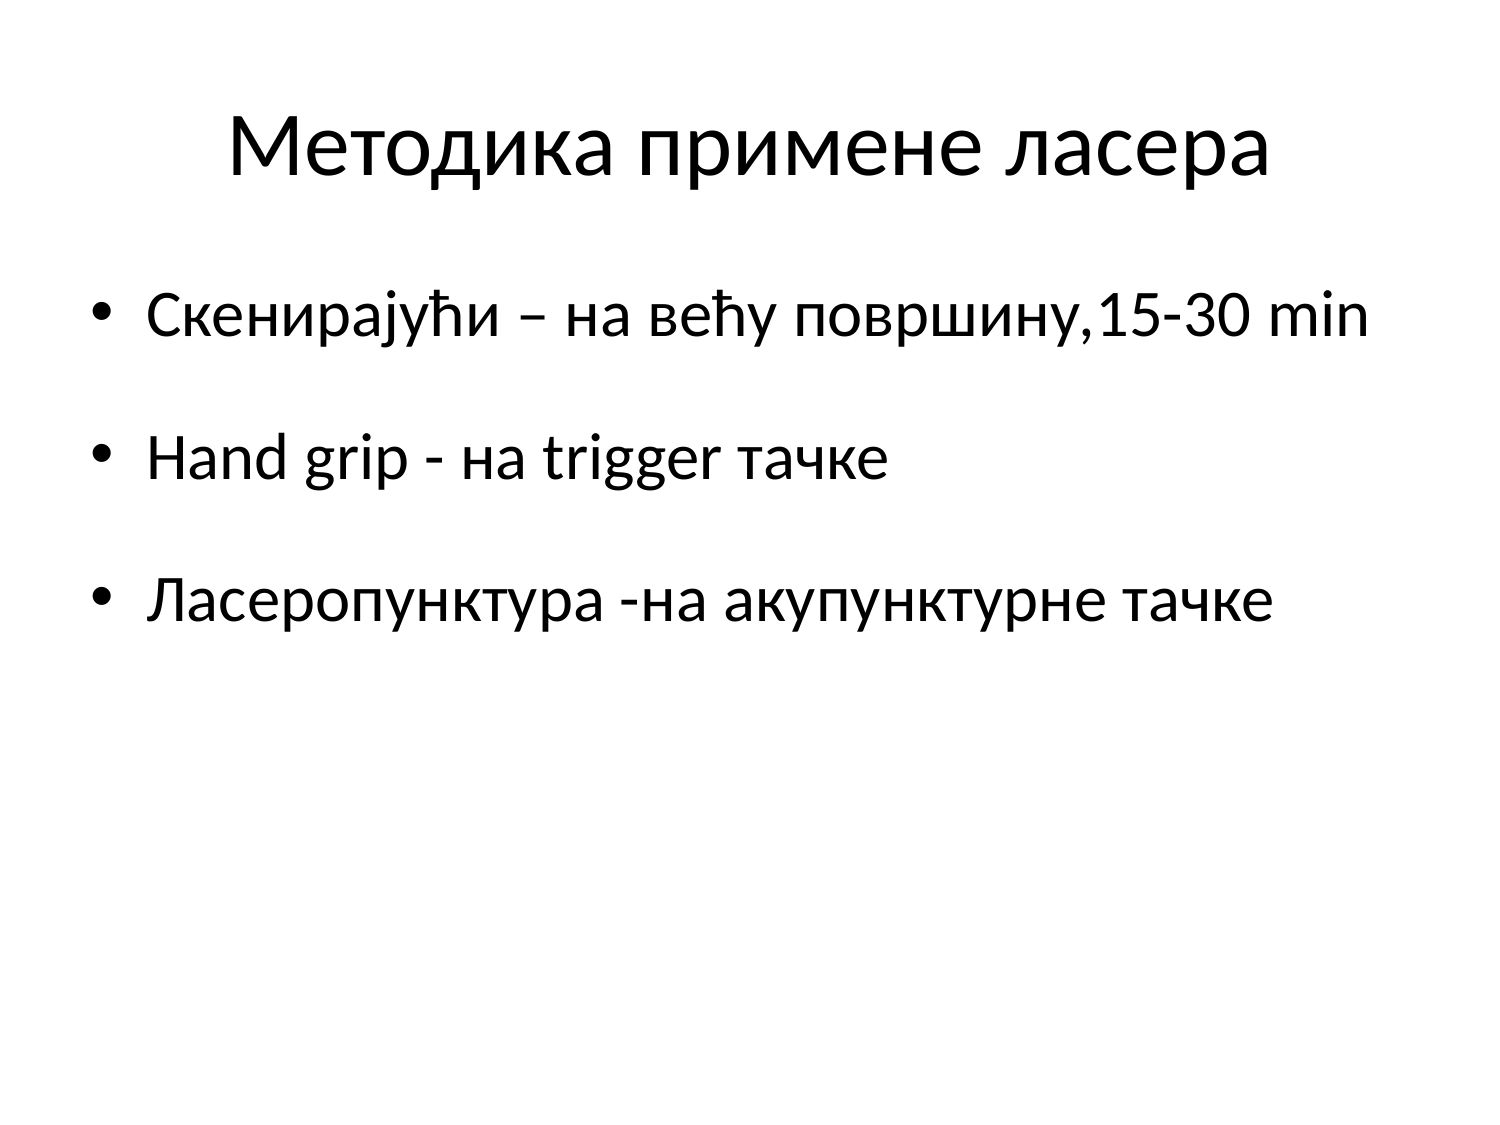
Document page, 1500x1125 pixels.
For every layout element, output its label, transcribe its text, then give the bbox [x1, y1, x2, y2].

title Методика примене ласера [75, 45, 1425, 233]
list Скенирајући – на већу површину,15-30 min Hand grip - на trigger тачке Ласеропунктура -на акупунктурне тачке [75, 262, 1425, 1005]
